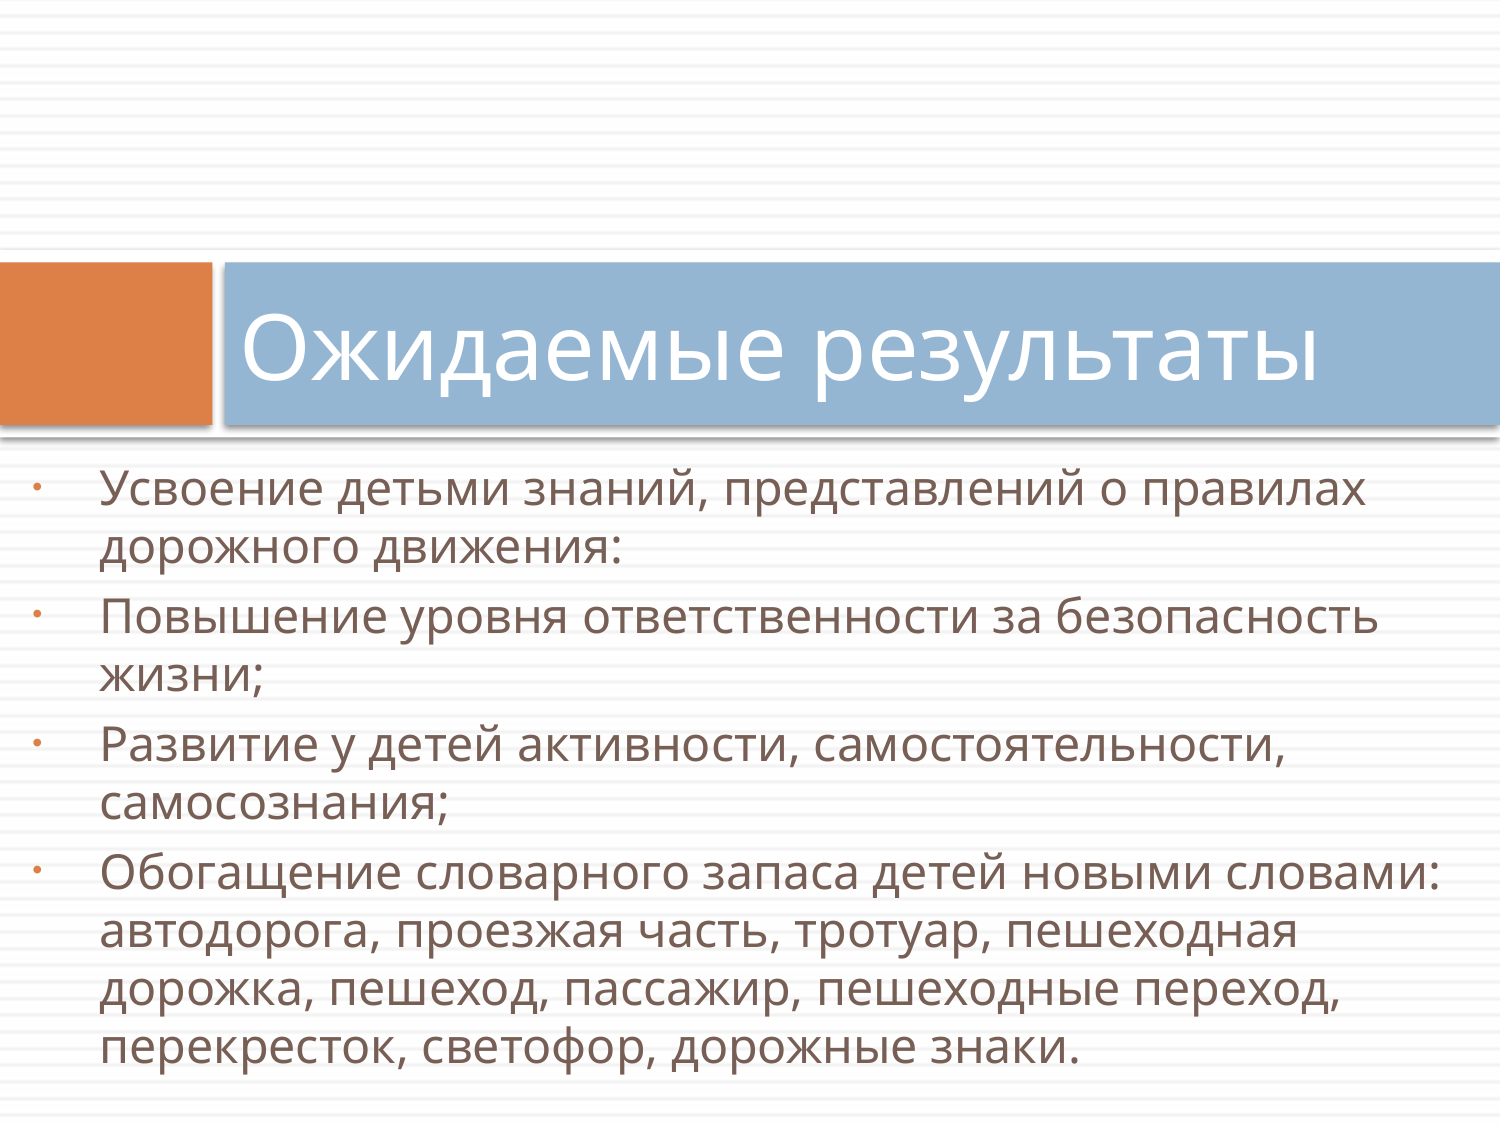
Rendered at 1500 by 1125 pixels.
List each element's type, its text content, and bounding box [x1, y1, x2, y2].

list Усвоение детьми знаний, представлений о правилах дорожного движения: Повышение уровня ответственности за безопасность жизни; Развитие у детей активности, самостоятельности, самосознания; Обогащение словарного запаса детей новыми словами: автодорога, проезжая часть, тротуар, пешеходная дорожка, пешеход, пассажир, пешеходные переход, перекресток, светофор, дорожные знаки. [17, 450, 1483, 1094]
title Ожидаемые результаты [225, 262, 1475, 425]
